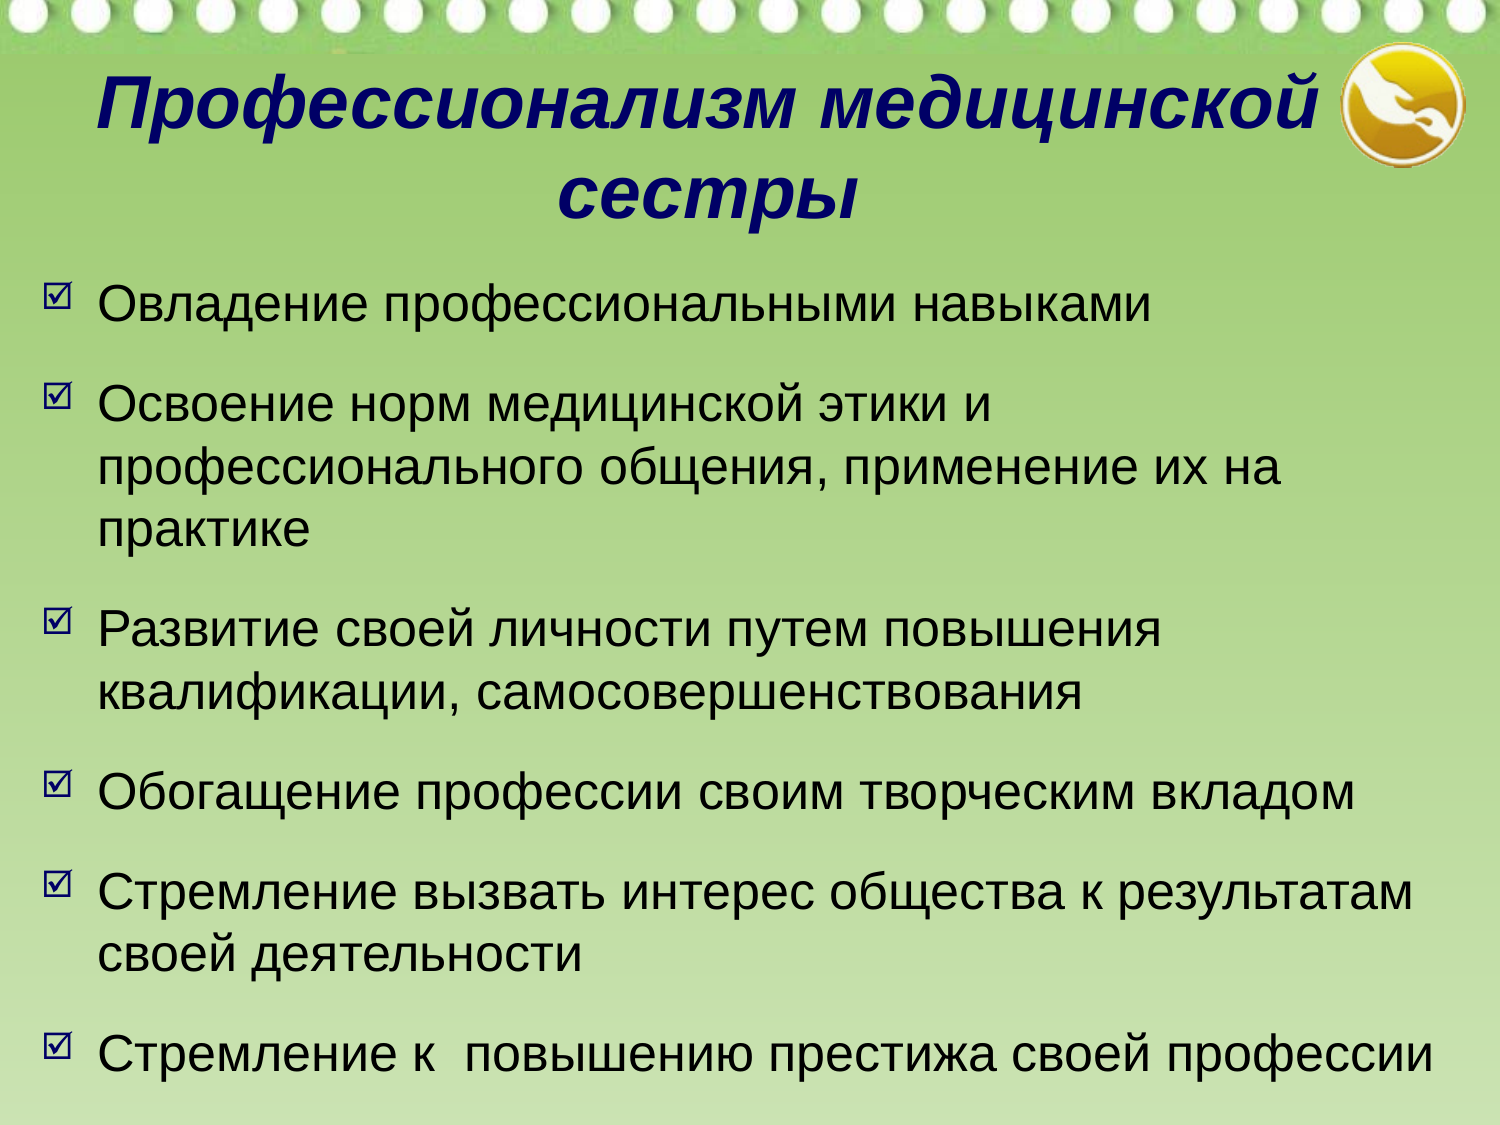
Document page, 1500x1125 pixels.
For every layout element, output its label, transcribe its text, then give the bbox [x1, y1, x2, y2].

title Профессионализм медицинской сестры [76, 78, 1341, 208]
list Овладение профессиональными навыками Освоение норм медицинской этики и профессионального общения, применение их на практике Развитие своей личности путем повышения квалификации, самосовершенствования Обогащение профессии своим творческим вкладом Стремление вызвать интерес общества к результатам своей деятельности Стремление к повышению престижа своей профессии [26, 262, 1500, 1042]
picture [0, 0, 1500, 168]
